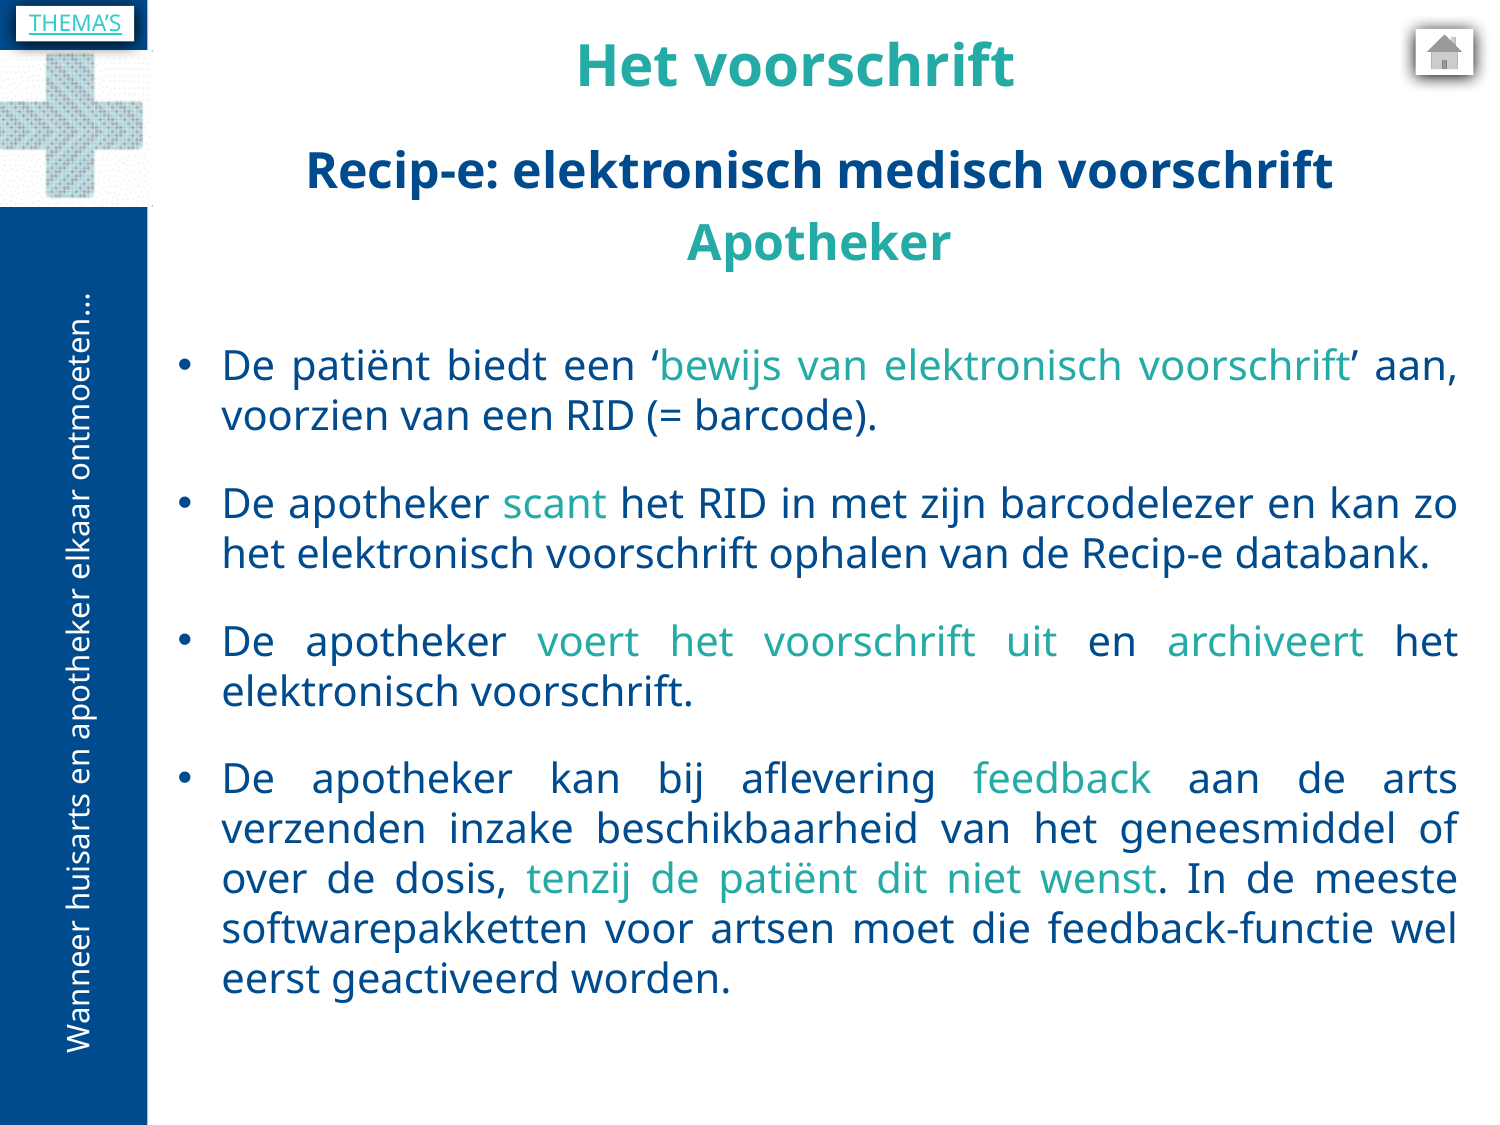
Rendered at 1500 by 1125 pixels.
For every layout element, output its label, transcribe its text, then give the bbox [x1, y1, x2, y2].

text_box [1415, 28, 1474, 76]
picture [0, 50, 154, 207]
text_box Recip-e: elektronisch medisch voorschrift Apotheker [139, 137, 1500, 305]
list Het voorschrift [174, 28, 1416, 130]
list De patiënt biedt een ‘bewijs van elektronisch voorschrift’ aan, voorzien van een RID (= barcode). De apotheker scant het RID in met zijn barcodelezer en kan zo het elektronisch voorschrift ophalen van de Recip-e databank. De apotheker voert het voorschrift uit en archiveert het elektronisch voorschrift. De apotheker kan bij aflevering feedback aan de arts verzenden inzake beschikbaarheid van het geneesmiddel of over de dosis, tenzij de patiënt dit niet wenst. In de meeste softwarepakketten voor artsen moet die feedback-functie wel eerst geactiveerd worden. [162, 331, 1474, 1103]
text_box THEMA’S [15, 5, 135, 42]
